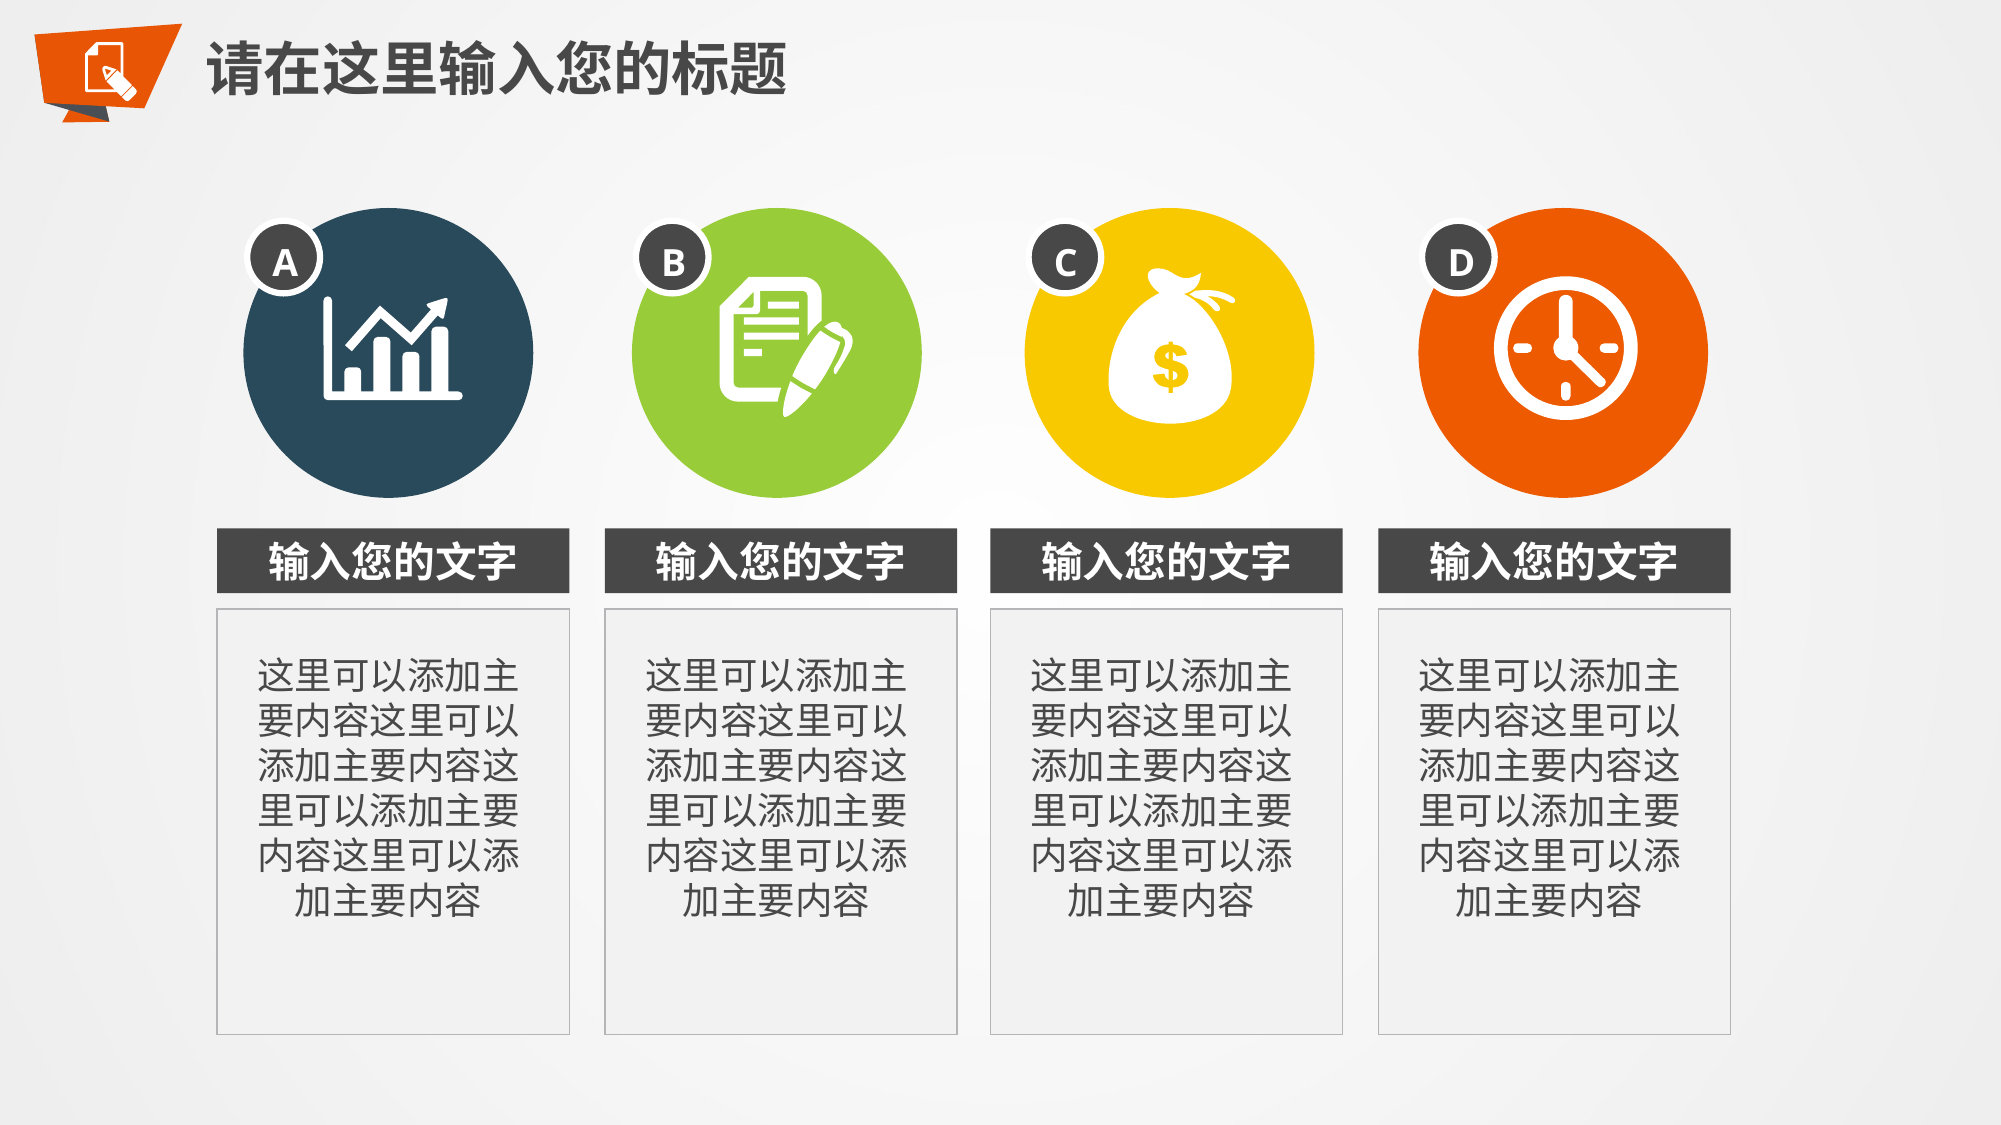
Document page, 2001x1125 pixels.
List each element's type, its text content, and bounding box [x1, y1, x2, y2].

text_box [1493, 276, 1638, 421]
text_box [1378, 608, 1731, 1035]
text_box [792, 330, 841, 390]
text_box [62, 110, 107, 123]
text_box [217, 608, 570, 1035]
text_box [824, 321, 853, 374]
text_box [604, 608, 958, 1035]
text_box D [1422, 220, 1495, 294]
text_box [34, 23, 183, 109]
text_box [990, 608, 1343, 1035]
text_box [1108, 268, 1236, 424]
text_box 输入您的文字 [604, 528, 958, 594]
text_box [243, 207, 534, 498]
text_box 输入您的文字 [217, 528, 570, 594]
text_box [323, 296, 463, 401]
text_box 输入您的文字 [990, 528, 1343, 594]
text_box [1024, 207, 1315, 498]
text_box [85, 42, 137, 102]
text_box [48, 104, 110, 122]
text_box 这里可以添加主要内容这里可以添加主要内容这里可以添加主要内容这里可以添加主要内容 [1003, 644, 1320, 929]
text_box 请在这里输入您的标题 [191, 24, 1019, 110]
text_box [631, 207, 922, 498]
picture [0, 0, 2001, 1125]
text_box [1418, 207, 1709, 498]
text_box [719, 276, 822, 402]
text_box [782, 381, 812, 417]
text_box B [635, 220, 709, 294]
text_box 输入您的文字 [1378, 528, 1731, 594]
text_box 这里可以添加主要内容这里可以添加主要内容这里可以添加主要内容这里可以添加主要内容 [1391, 644, 1708, 929]
text_box A [247, 220, 321, 294]
text_box 这里可以添加主要内容这里可以添加主要内容这里可以添加主要内容这里可以添加主要内容 [618, 644, 935, 929]
text_box 这里可以添加主要内容这里可以添加主要内容这里可以添加主要内容这里可以添加主要内容 [230, 644, 547, 929]
text_box C [1028, 220, 1102, 294]
